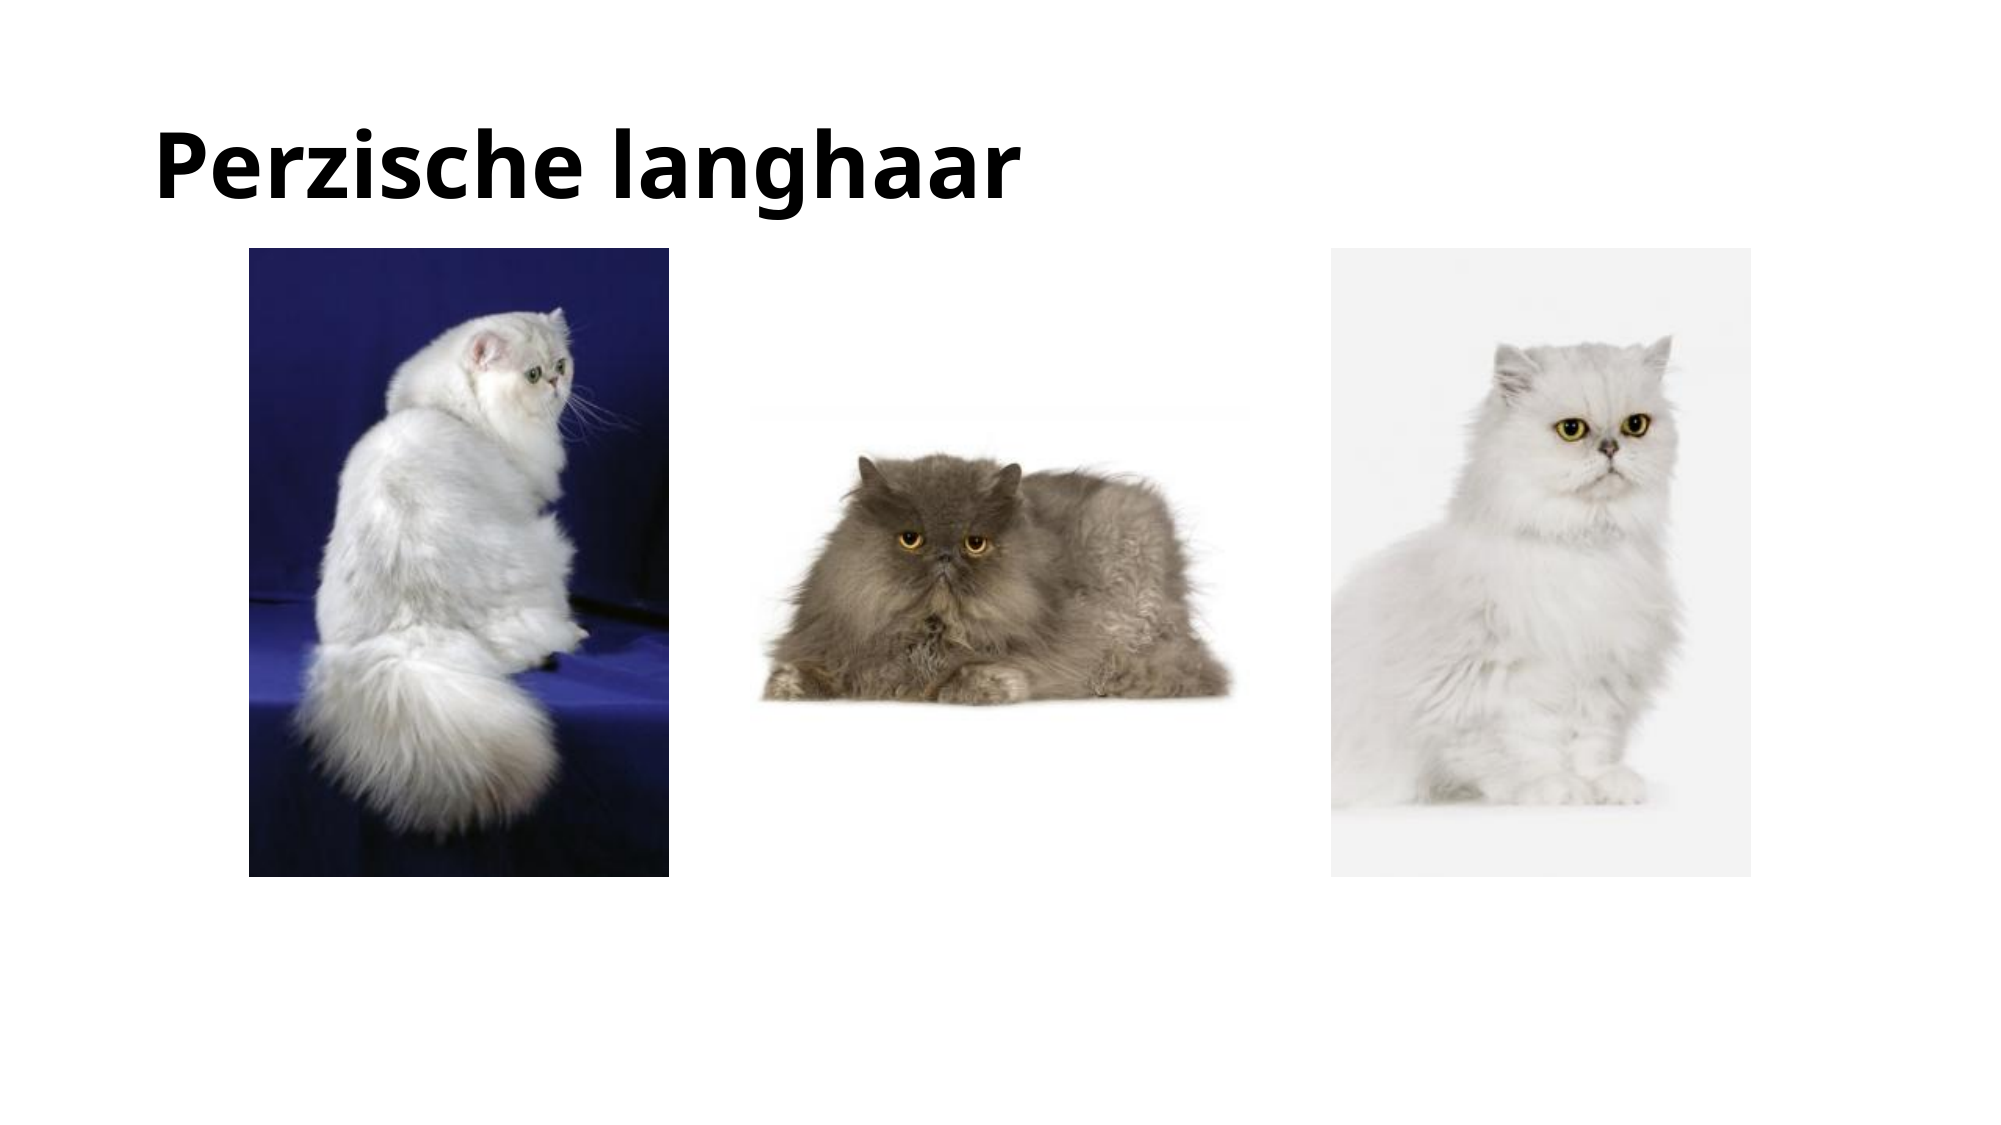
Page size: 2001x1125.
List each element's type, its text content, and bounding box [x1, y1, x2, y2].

picture [249, 248, 669, 877]
picture [749, 395, 1250, 730]
picture [1331, 248, 1751, 877]
title Perzische langhaar [137, 59, 1863, 278]
